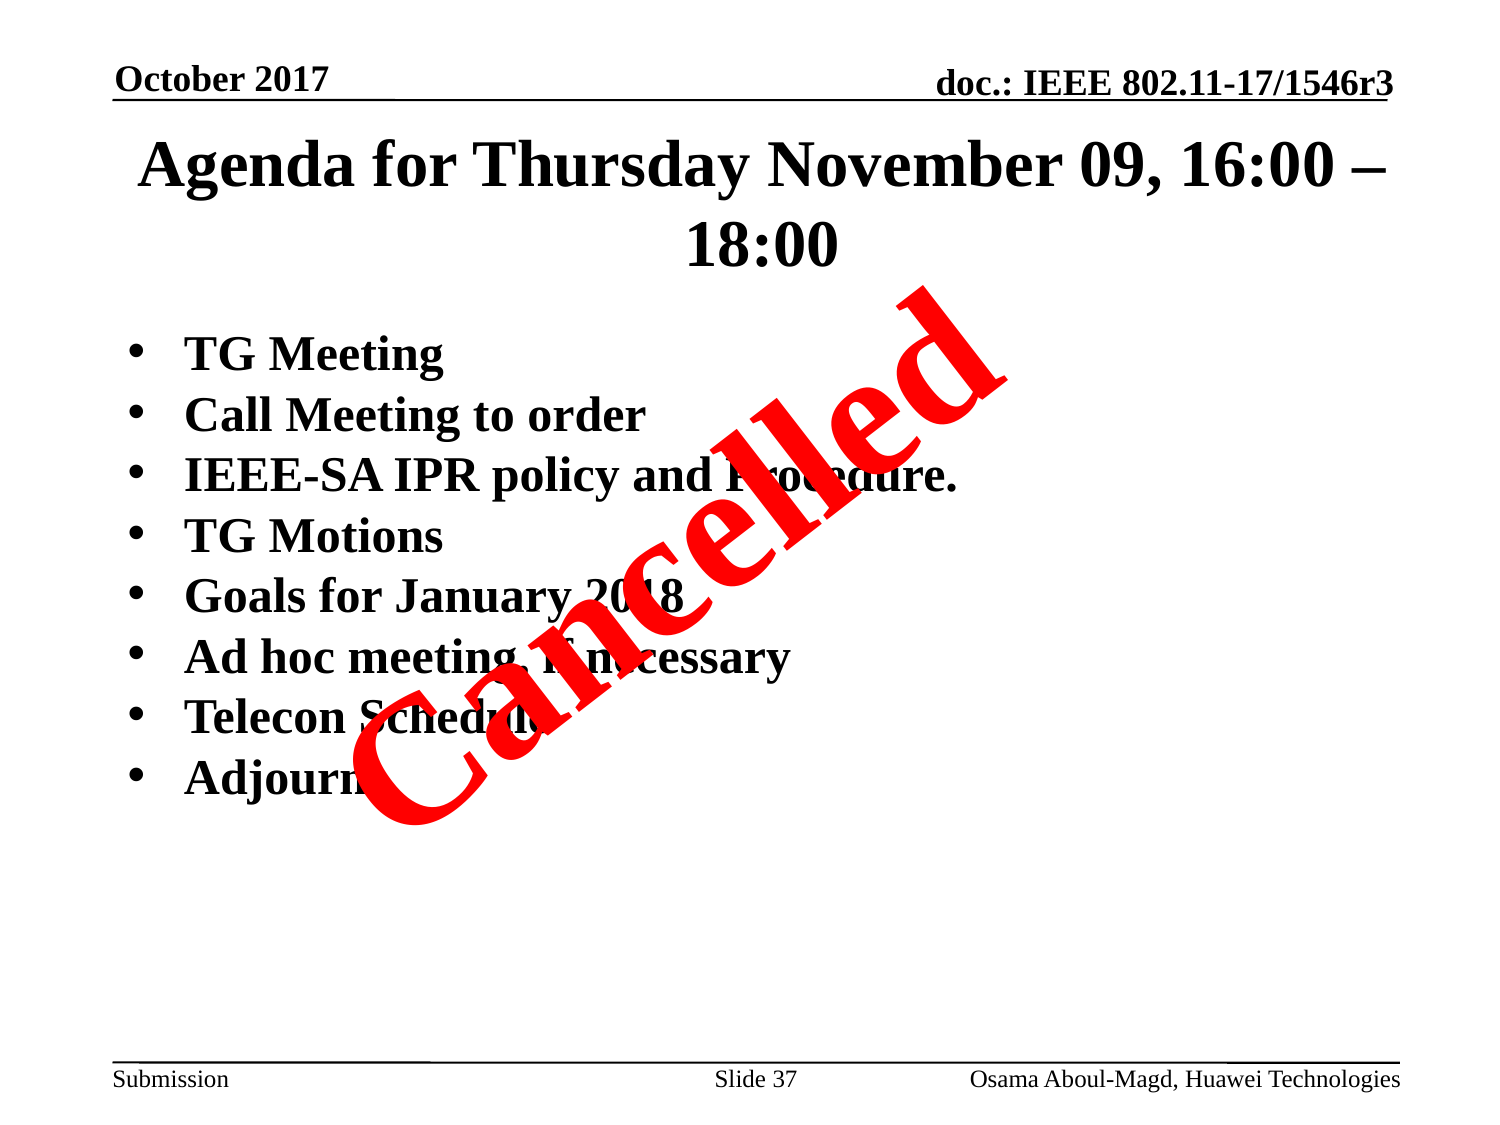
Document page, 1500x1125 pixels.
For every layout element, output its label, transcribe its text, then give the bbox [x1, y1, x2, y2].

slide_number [114, 54, 423, 100]
text_box Cancelled [269, 218, 1049, 897]
footer Osama Aboul-Magd, Huawei Technologies [878, 1061, 1402, 1093]
list TG Meeting Call Meeting to order IEEE-SA IPR policy and Procedure. TG Motions Goals for January 2018 Ad hoc meeting, if necessary Telecon Schedule Adjourn [112, 324, 1388, 1000]
title Agenda for Thursday November 09, 16:00 – 18:00 [74, 112, 1451, 288]
slide_number Slide 37 [712, 1061, 800, 1123]
